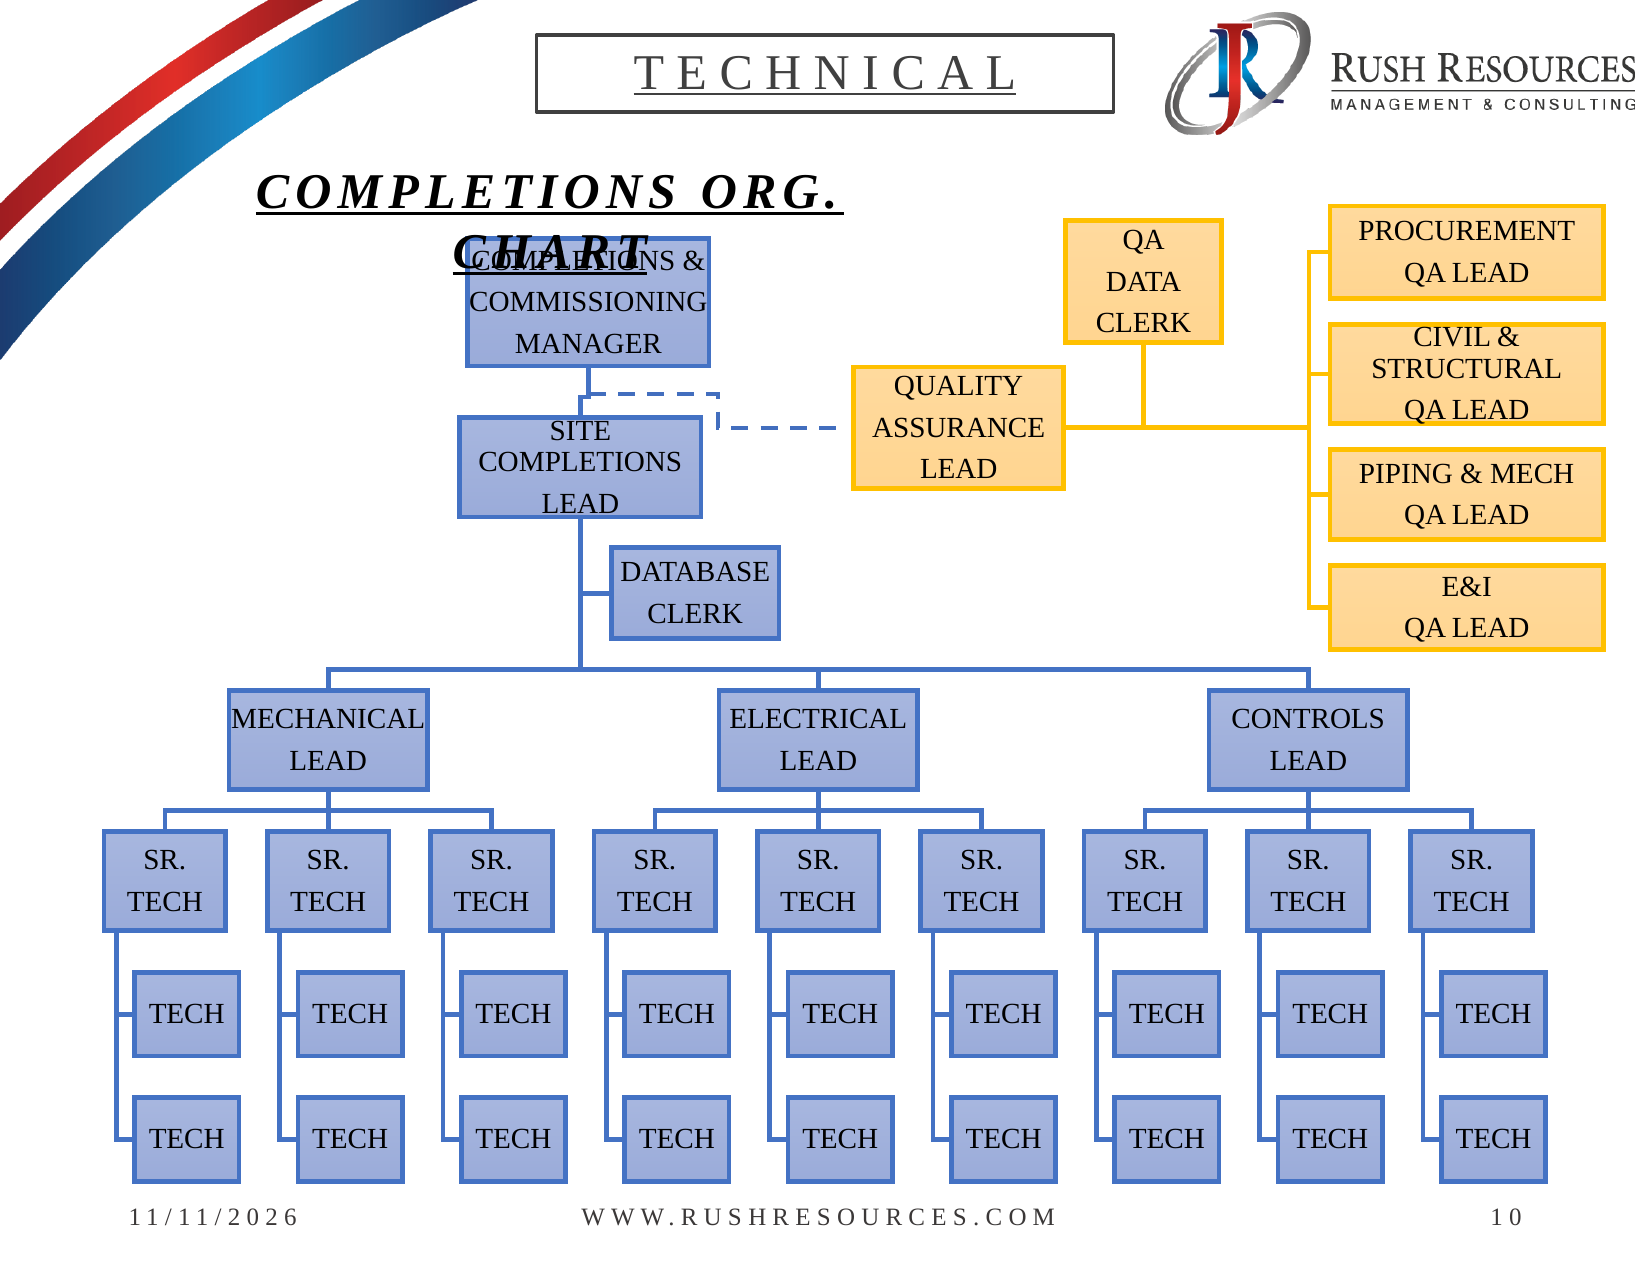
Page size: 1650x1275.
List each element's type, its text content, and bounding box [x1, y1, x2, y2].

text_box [824, 205, 1633, 650]
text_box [63, 238, 1587, 1182]
picture [0, 0, 479, 360]
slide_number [113, 1182, 484, 1250]
text_box Completions Org. Chart [148, 151, 952, 238]
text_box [588, 394, 848, 428]
picture [1165, 12, 1635, 135]
slide_number 10 [1165, 1182, 1537, 1250]
footer WWW.RUSHRESOURCES.COM [484, 1182, 1165, 1250]
title TECHNICAL [535, 33, 1115, 114]
